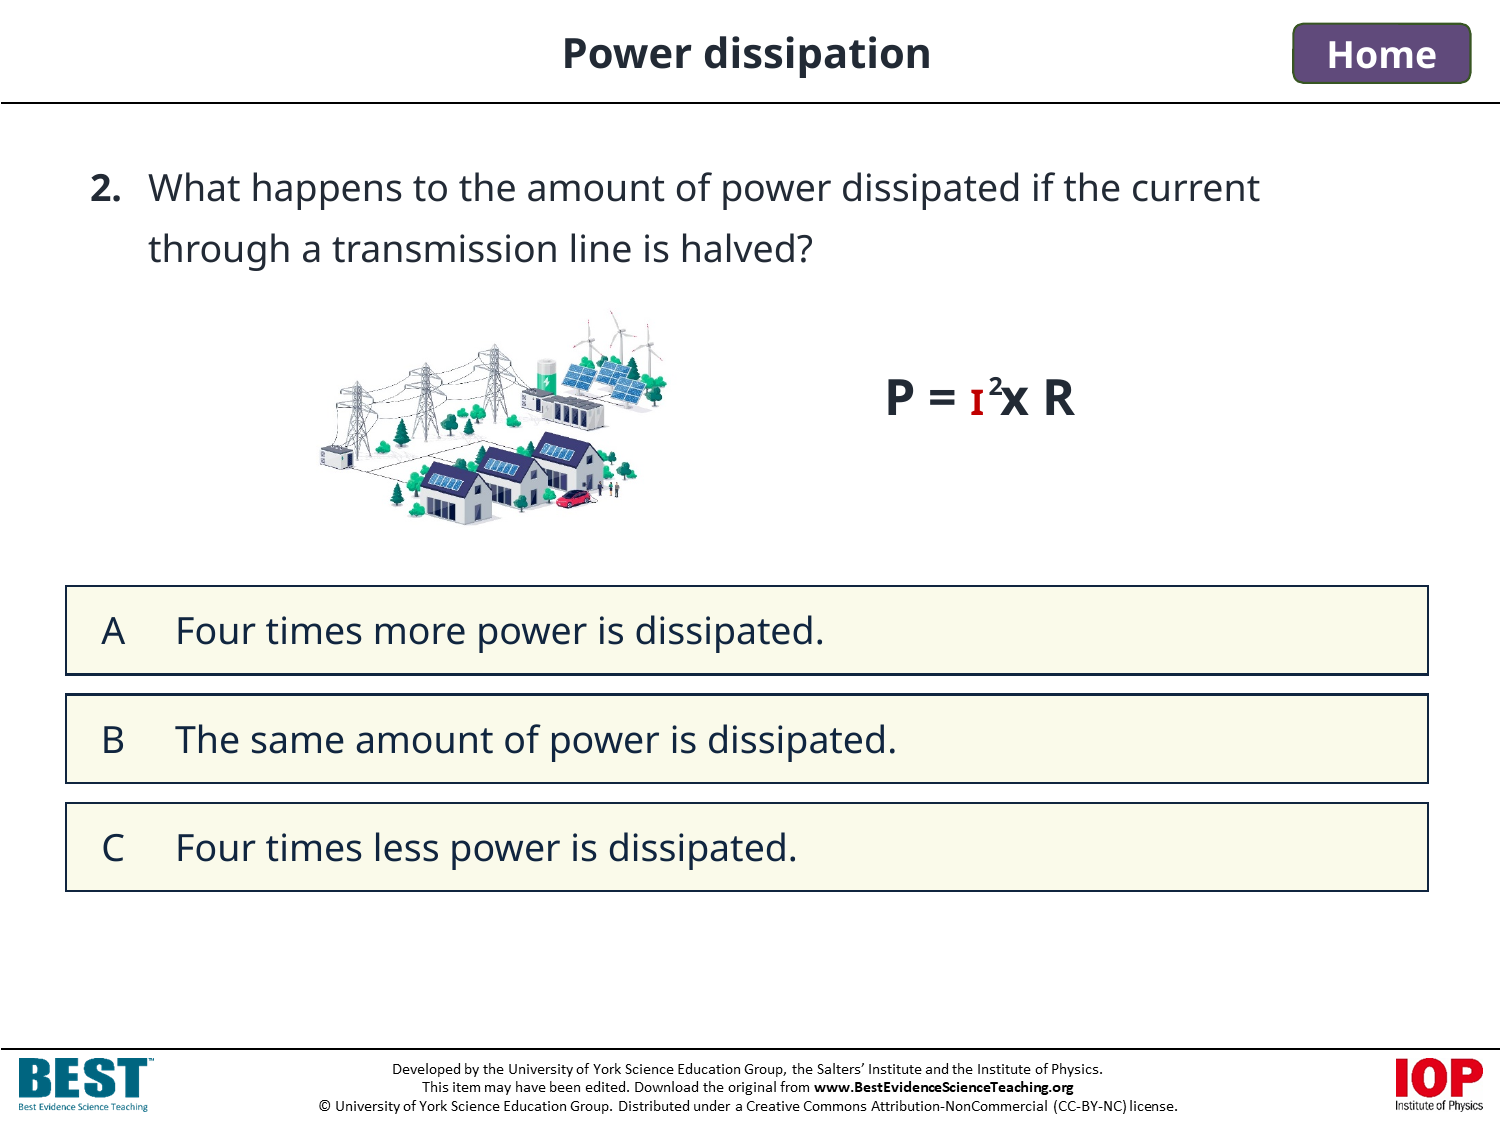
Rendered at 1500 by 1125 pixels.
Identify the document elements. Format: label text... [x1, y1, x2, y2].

picture [1, 102, 1500, 1125]
text_box Home [1292, 22, 1472, 84]
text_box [65, 694, 1429, 784]
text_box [65, 585, 1429, 675]
text_box Power dissipation [23, 4, 1471, 99]
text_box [65, 802, 1429, 892]
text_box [294, 297, 1121, 541]
